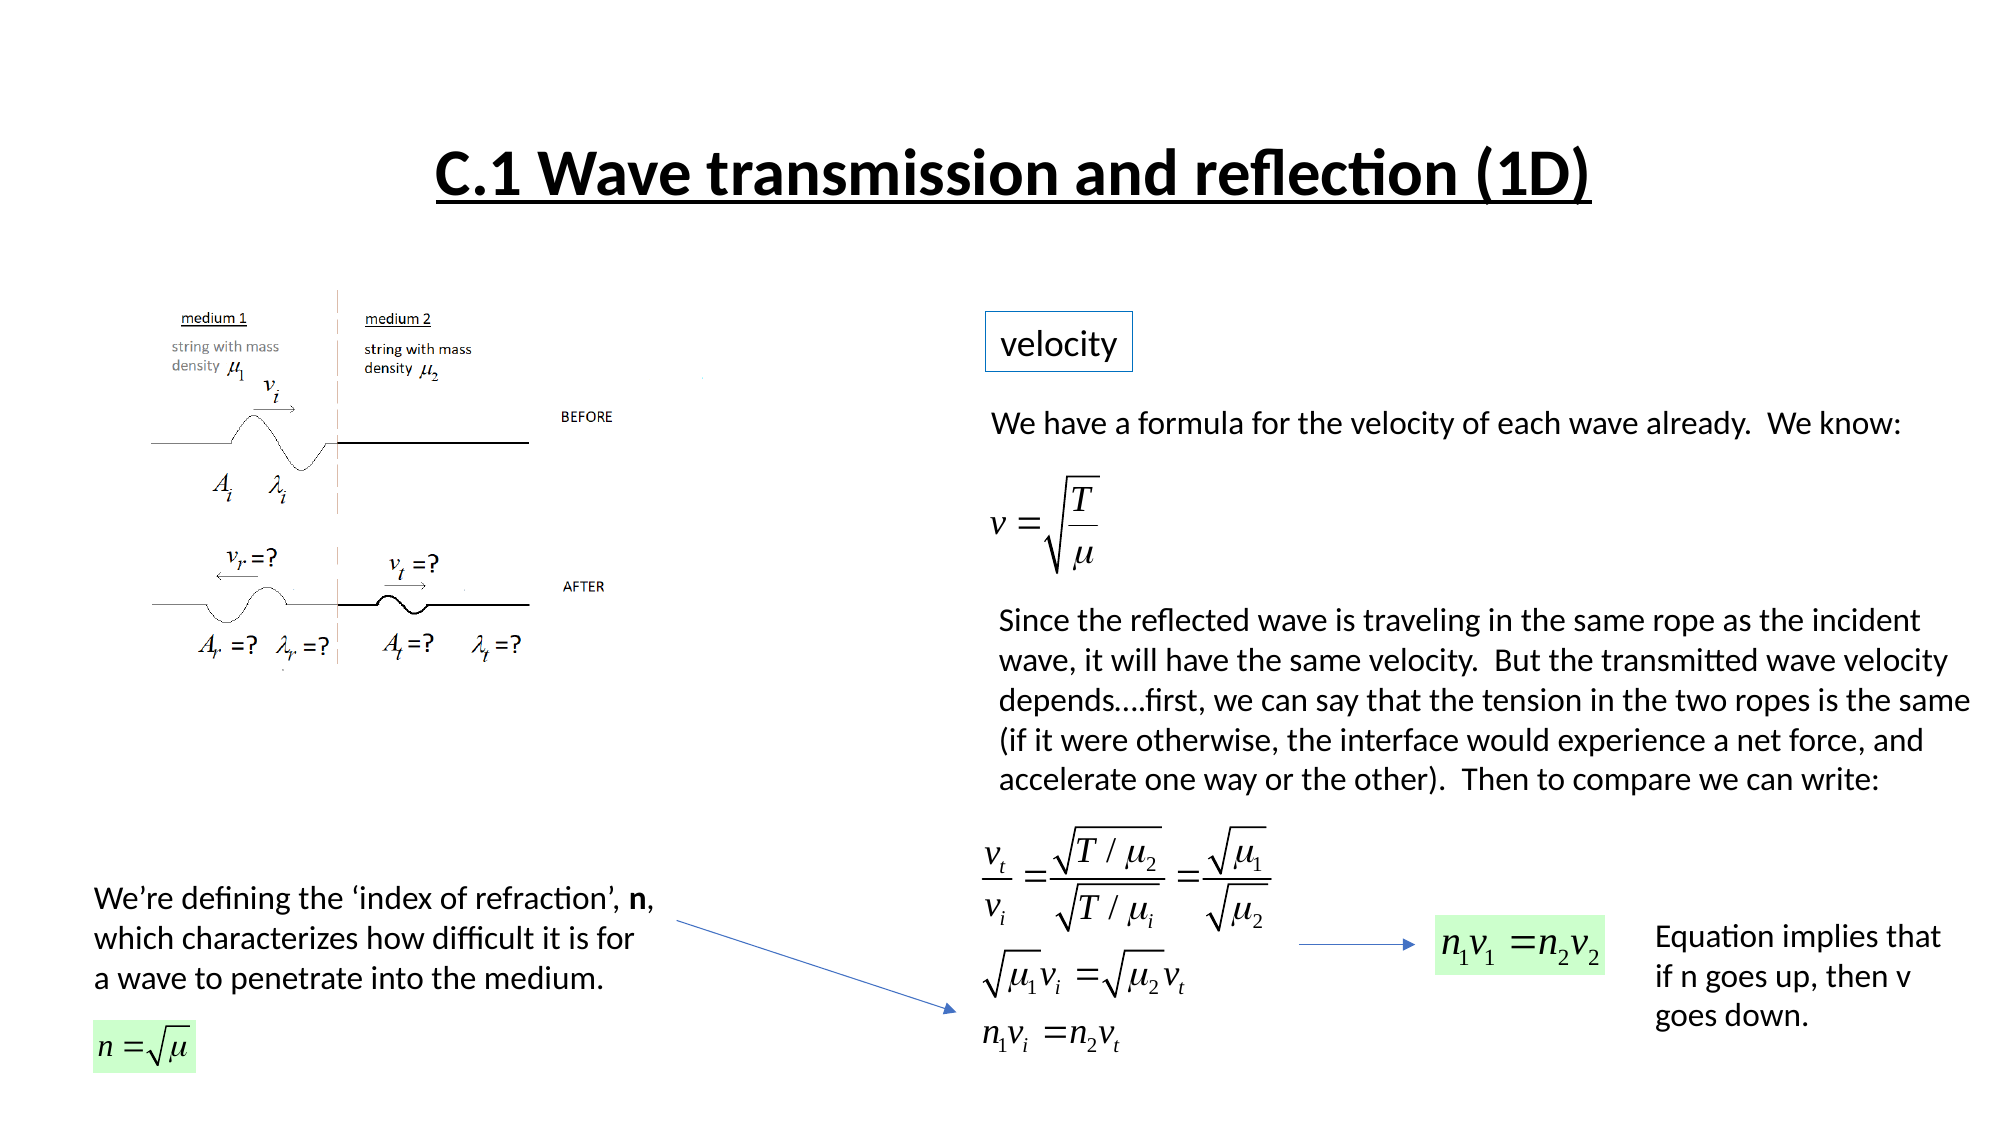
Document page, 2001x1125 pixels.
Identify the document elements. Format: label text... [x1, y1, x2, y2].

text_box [62, 276, 785, 836]
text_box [1435, 914, 1606, 975]
text_box Equation implies that if n goes up, then v goes down. [1640, 906, 1957, 1041]
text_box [984, 467, 1108, 581]
text_box We’re defining the ‘index of refraction’, n, which characterizes how difficult it is for a wave to penetrate into the medium. [79, 868, 678, 1004]
text_box C.1 Wave transmission and reflection (1D) [421, 130, 1698, 225]
text_box Since the reflected wave is traveling in the same rope as the incident wave, it will have the same velocity. But the transmitted wave velocity depends….first, we can say that the tension in the two ropes is the same (if it were otherwise, the interface would experience a net force, and accelerate one way or the other). Then to compare we can write: [984, 590, 1987, 805]
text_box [676, 920, 957, 1013]
text_box velocity [985, 311, 1133, 372]
text_box We have a formula for the velocity of each wave already. We know: [976, 394, 1938, 449]
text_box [976, 819, 1279, 1062]
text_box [92, 1019, 197, 1073]
